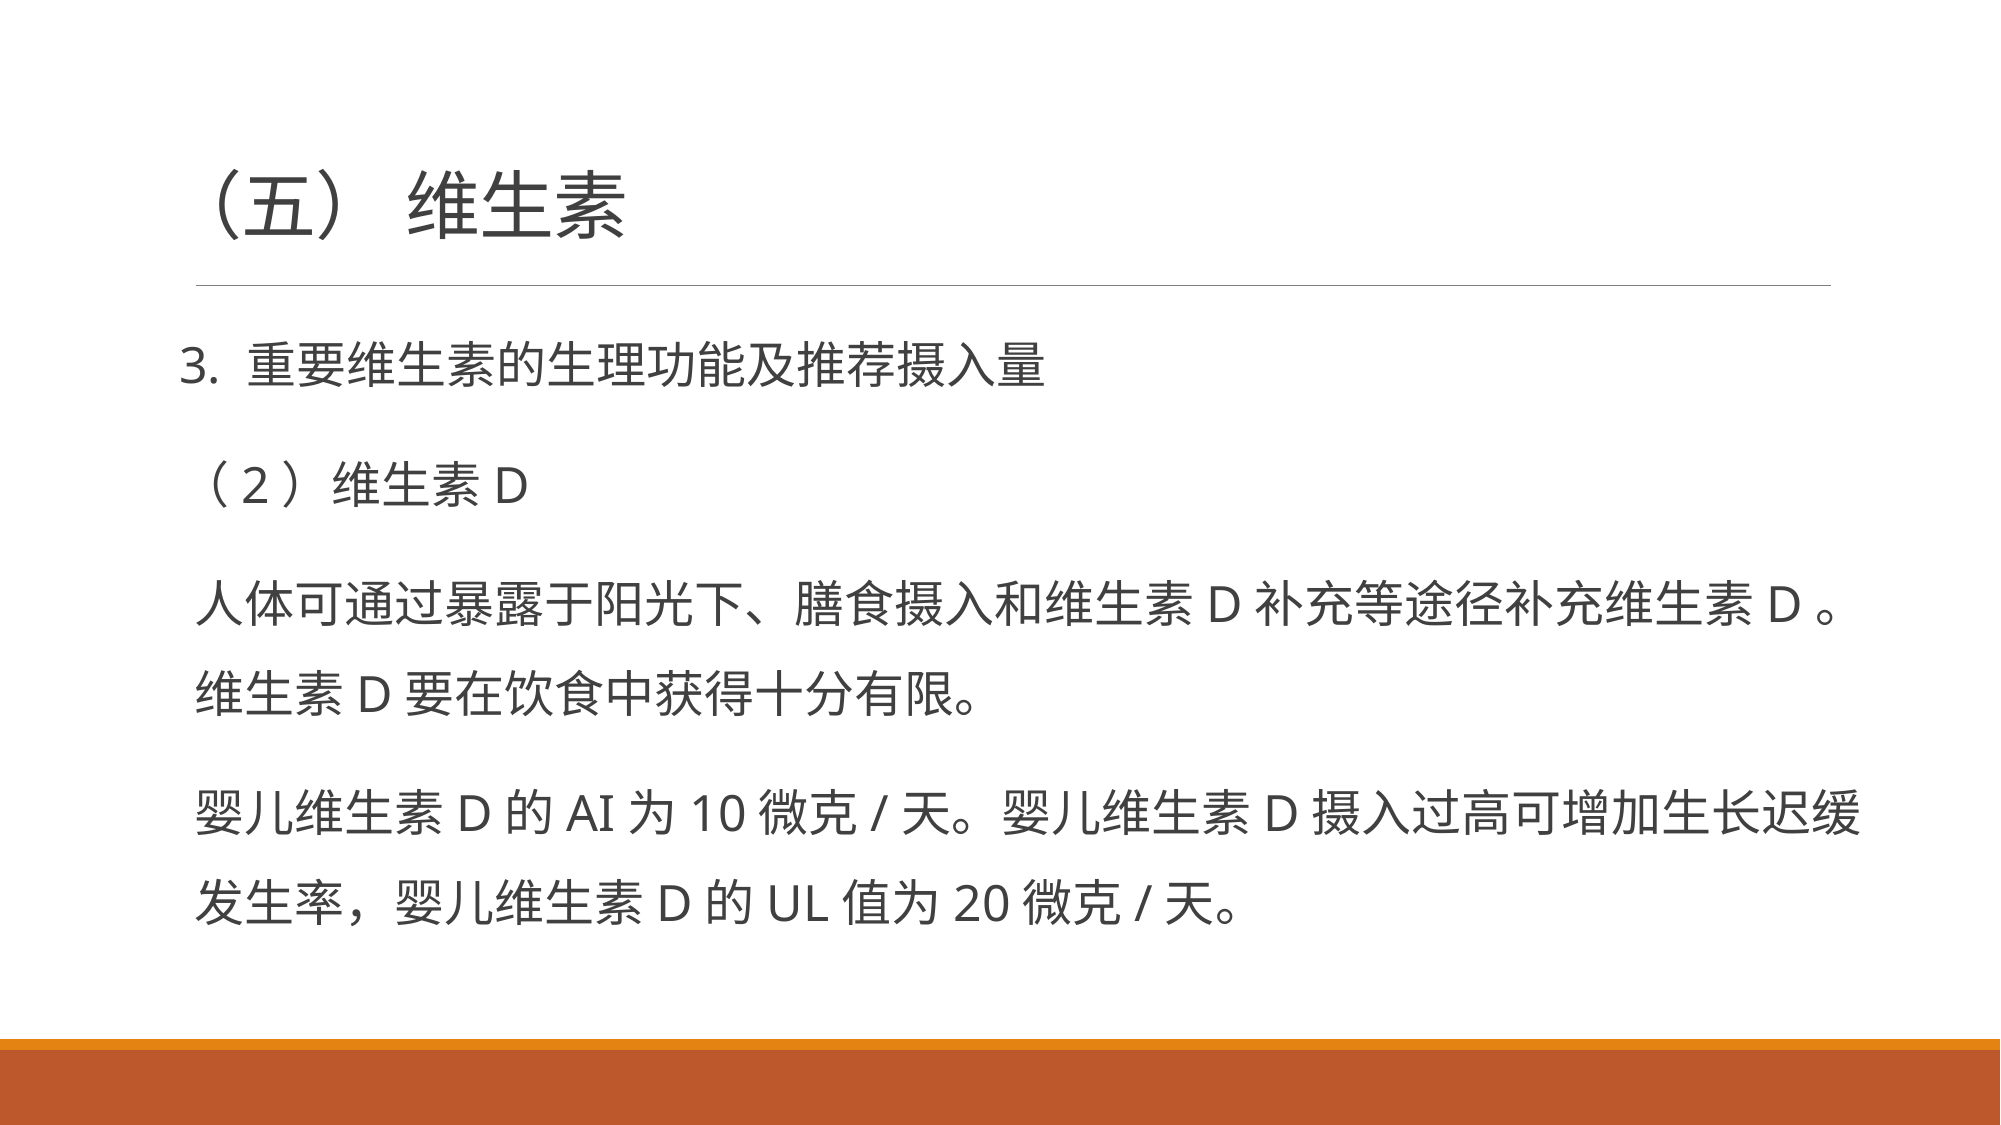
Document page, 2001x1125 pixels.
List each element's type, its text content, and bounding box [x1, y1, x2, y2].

title （五） 维生素 [152, 132, 1563, 257]
list 3. 重要维生素的生理功能及推荐摄入量 （2）维生素D 人体可通过暴露于阳光下、膳食摄入和维生素D补充等途径补充维生素D。维生素D要在饮食中获得十分有限。 婴儿维生素D的AI为10微克/天。婴儿维生素D摄入过高可增加生长迟缓发生率，婴儿维生素D的UL值为20微克/天。 [179, 233, 1884, 972]
